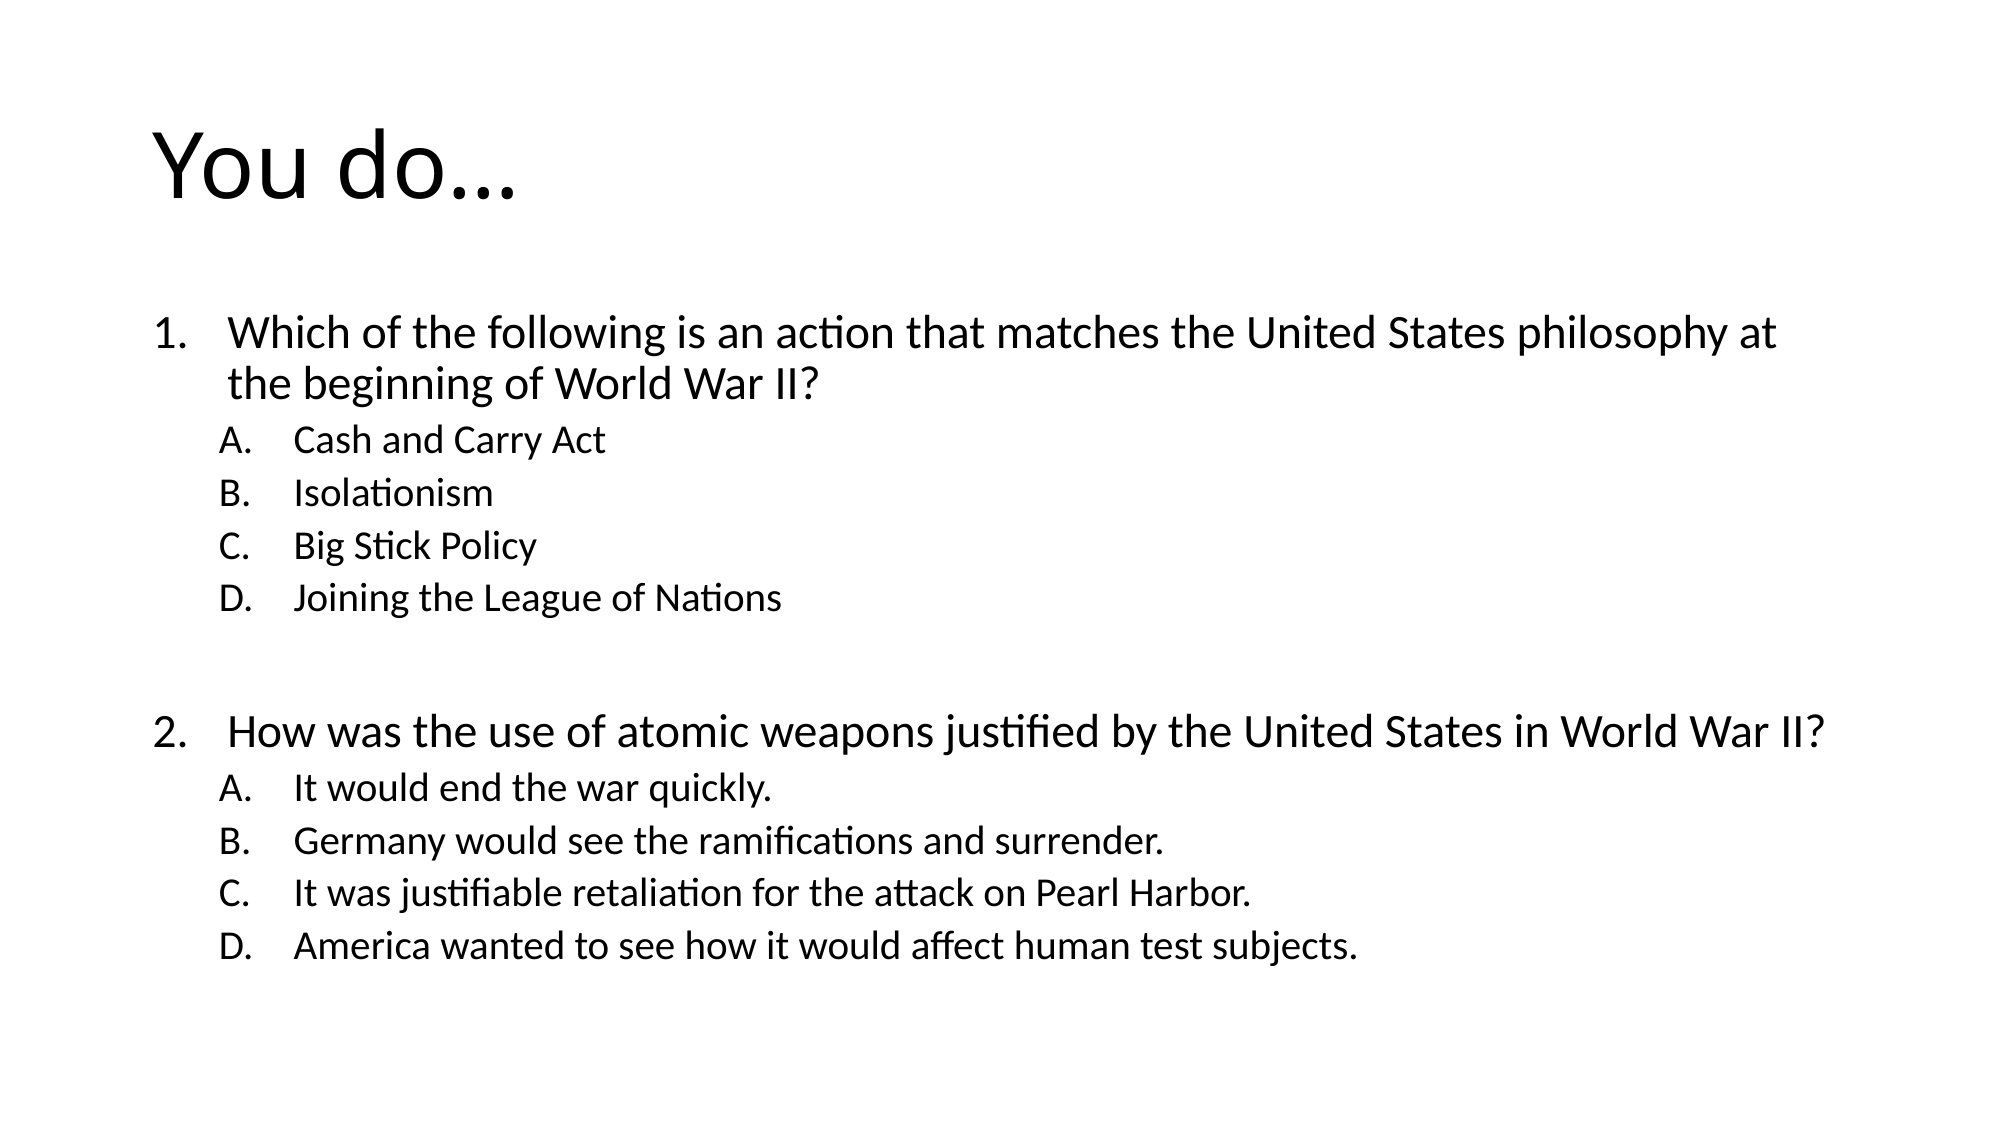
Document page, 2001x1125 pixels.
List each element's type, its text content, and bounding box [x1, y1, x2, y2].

list Which of the following is an action that matches the United States philosophy at the beginning of World War II? Cash and Carry Act Isolationism Big Stick Policy Joining the League of Nations How was the use of atomic weapons justified by the United States in World War II? It would end the war quickly. Germany would see the ramifications and surrender. It was justifiable retaliation for the attack on Pearl Harbor. America wanted to see how it would affect human test subjects. [137, 299, 1863, 1014]
title You do… [137, 59, 1863, 278]
